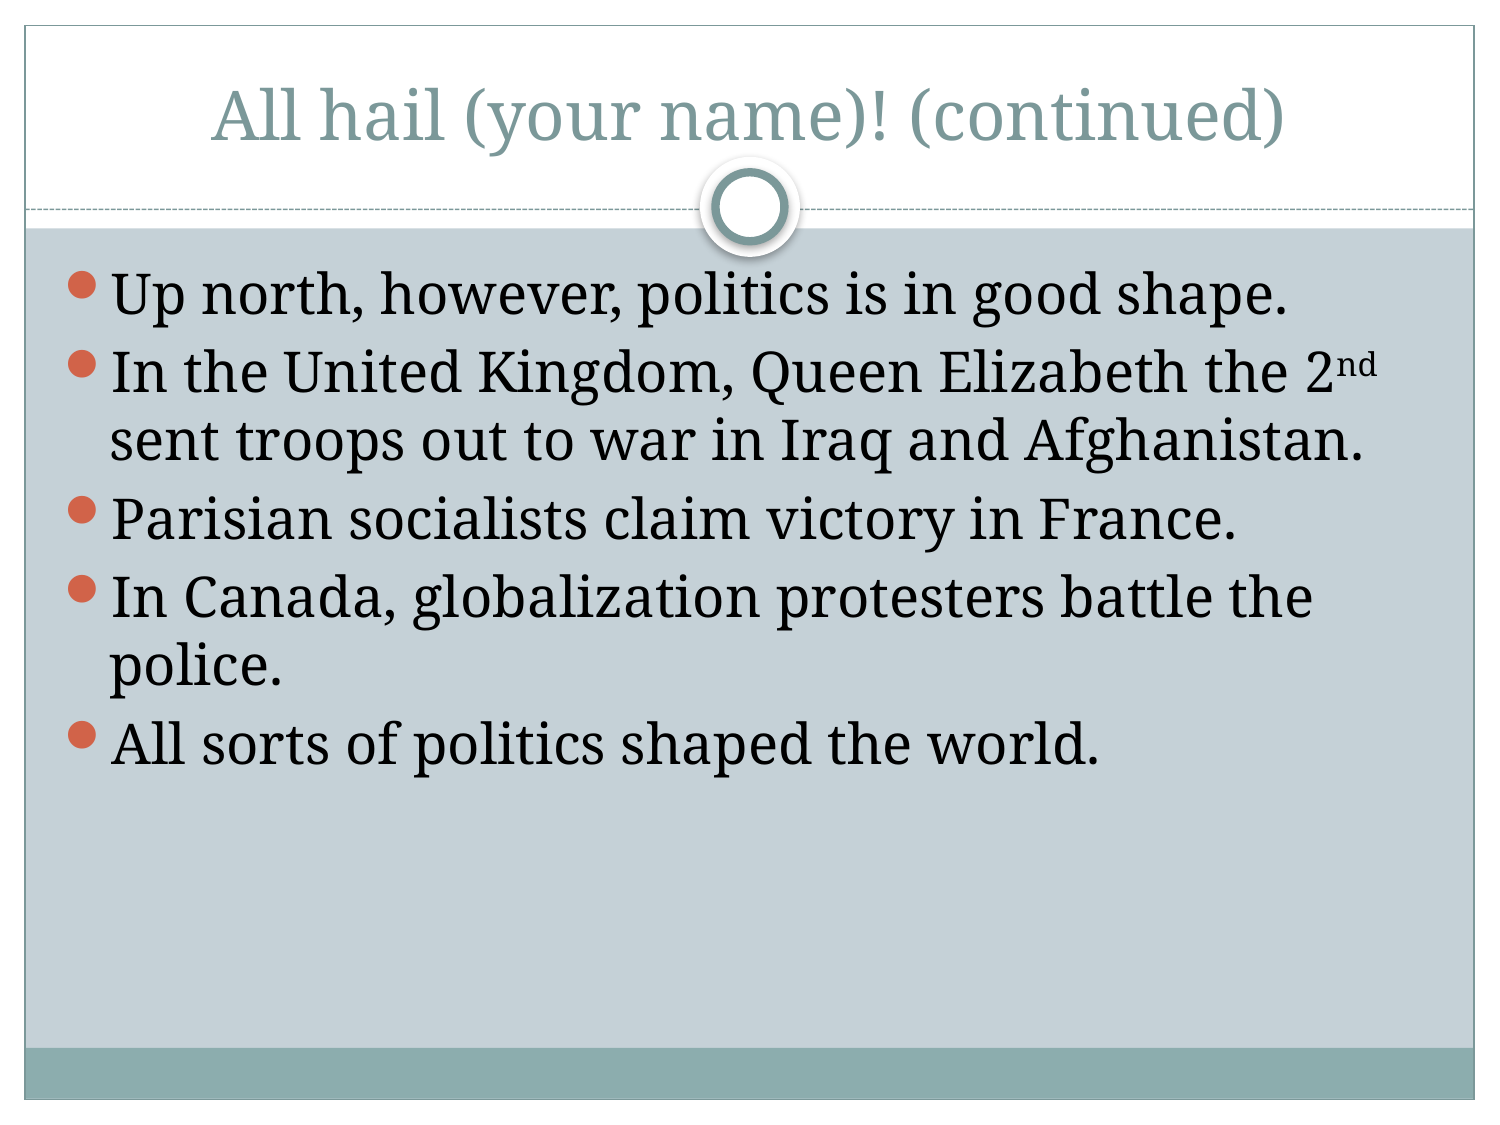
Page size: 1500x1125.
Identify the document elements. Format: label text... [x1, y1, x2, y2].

title All hail (your name)! (continued) [49, 37, 1450, 162]
list Up north, however, politics is in good shape. In the United Kingdom, Queen Elizabeth the 2nd sent troops out to war in Iraq and Afghanistan. Parisian socialists claim victory in France. In Canada, globalization protesters battle the police. All sorts of politics shaped the world. [49, 250, 1445, 1001]
